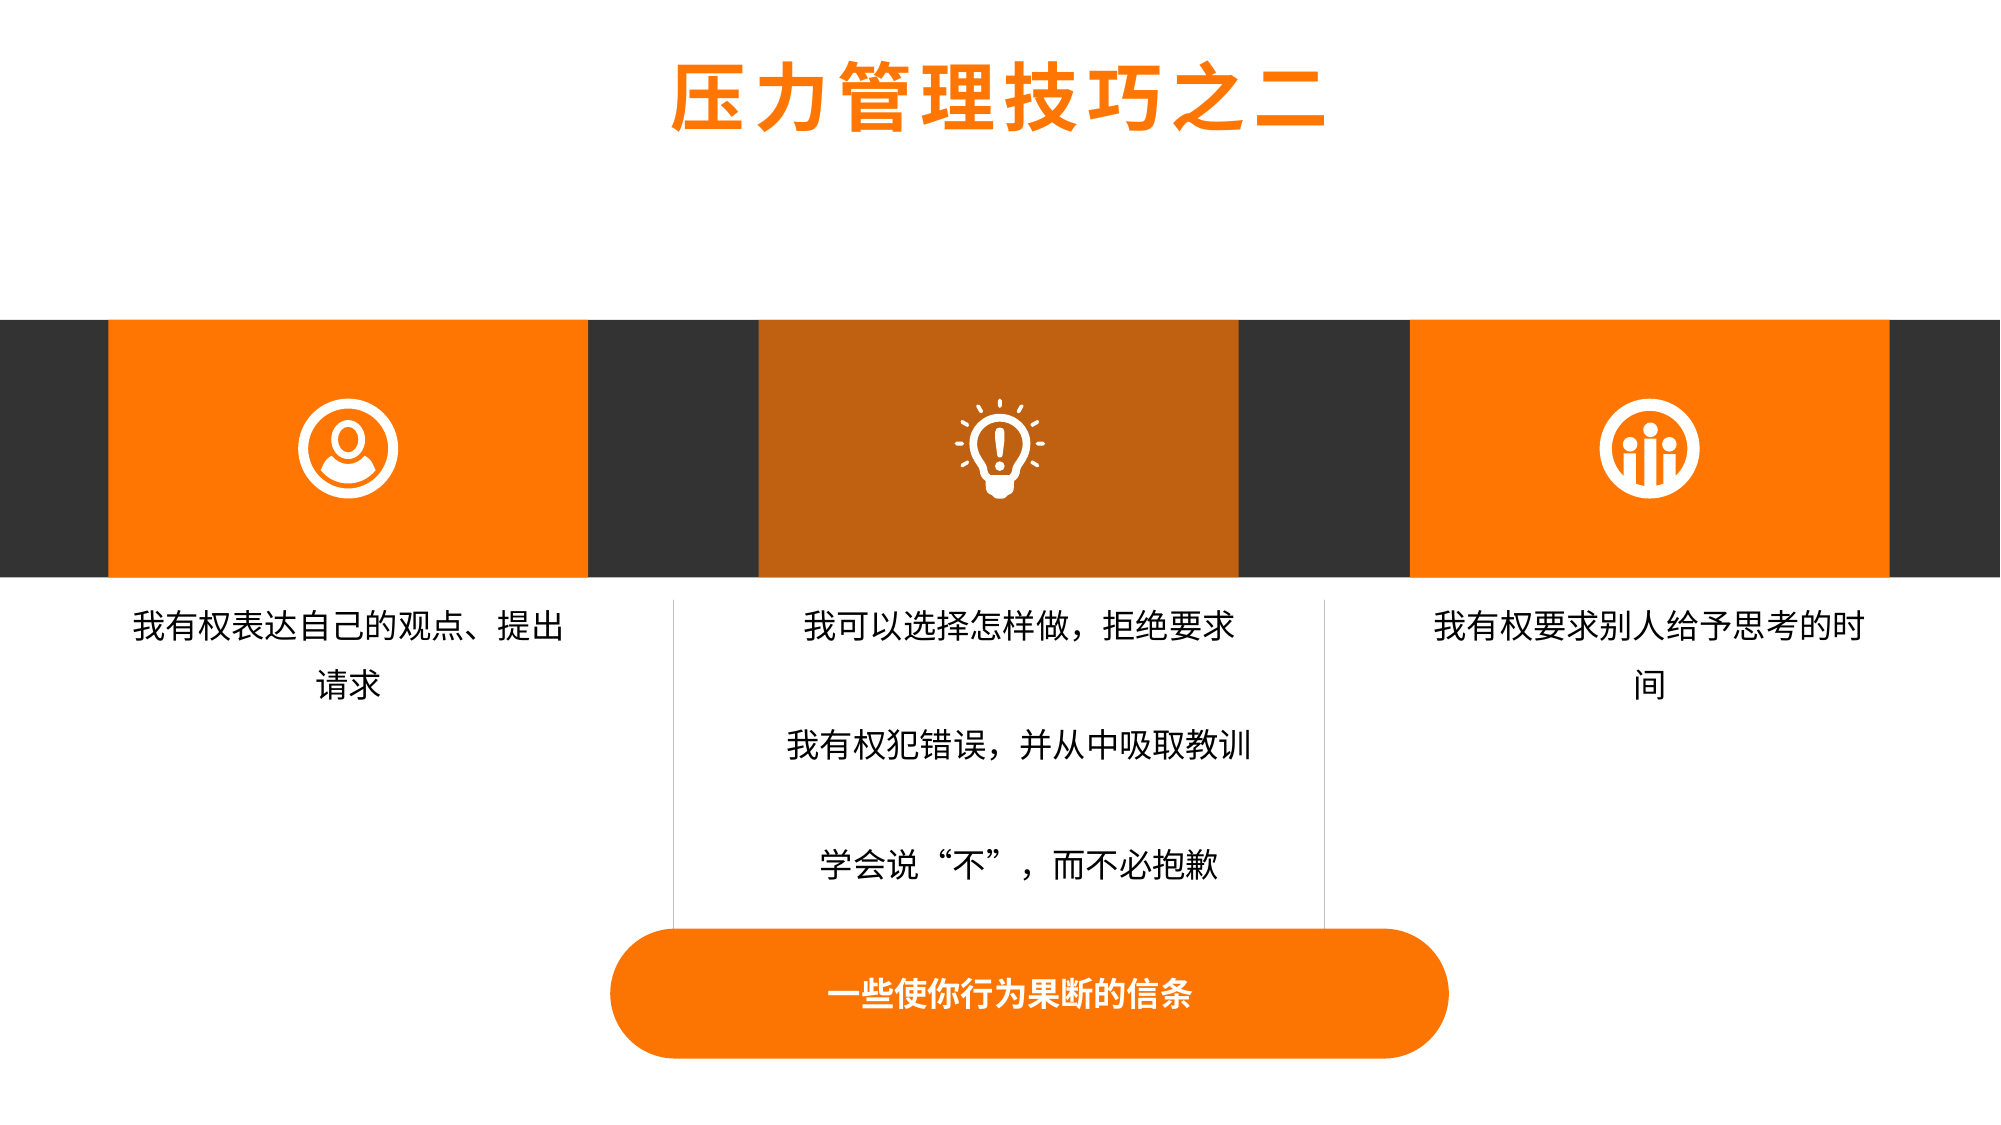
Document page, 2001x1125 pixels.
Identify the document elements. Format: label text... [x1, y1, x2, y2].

text_box [1301, 318, 1410, 579]
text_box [108, 319, 589, 1007]
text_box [1409, 319, 1890, 1007]
text_box [0, 318, 108, 579]
text_box [1888, 318, 2000, 579]
text_box [608, 926, 1448, 1061]
text_box 压力管理技巧之二 [360, 42, 1639, 148]
text_box [587, 318, 737, 579]
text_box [736, 319, 1303, 1007]
text_box 一些使你行为果断的信条 [813, 1015, 1246, 1021]
